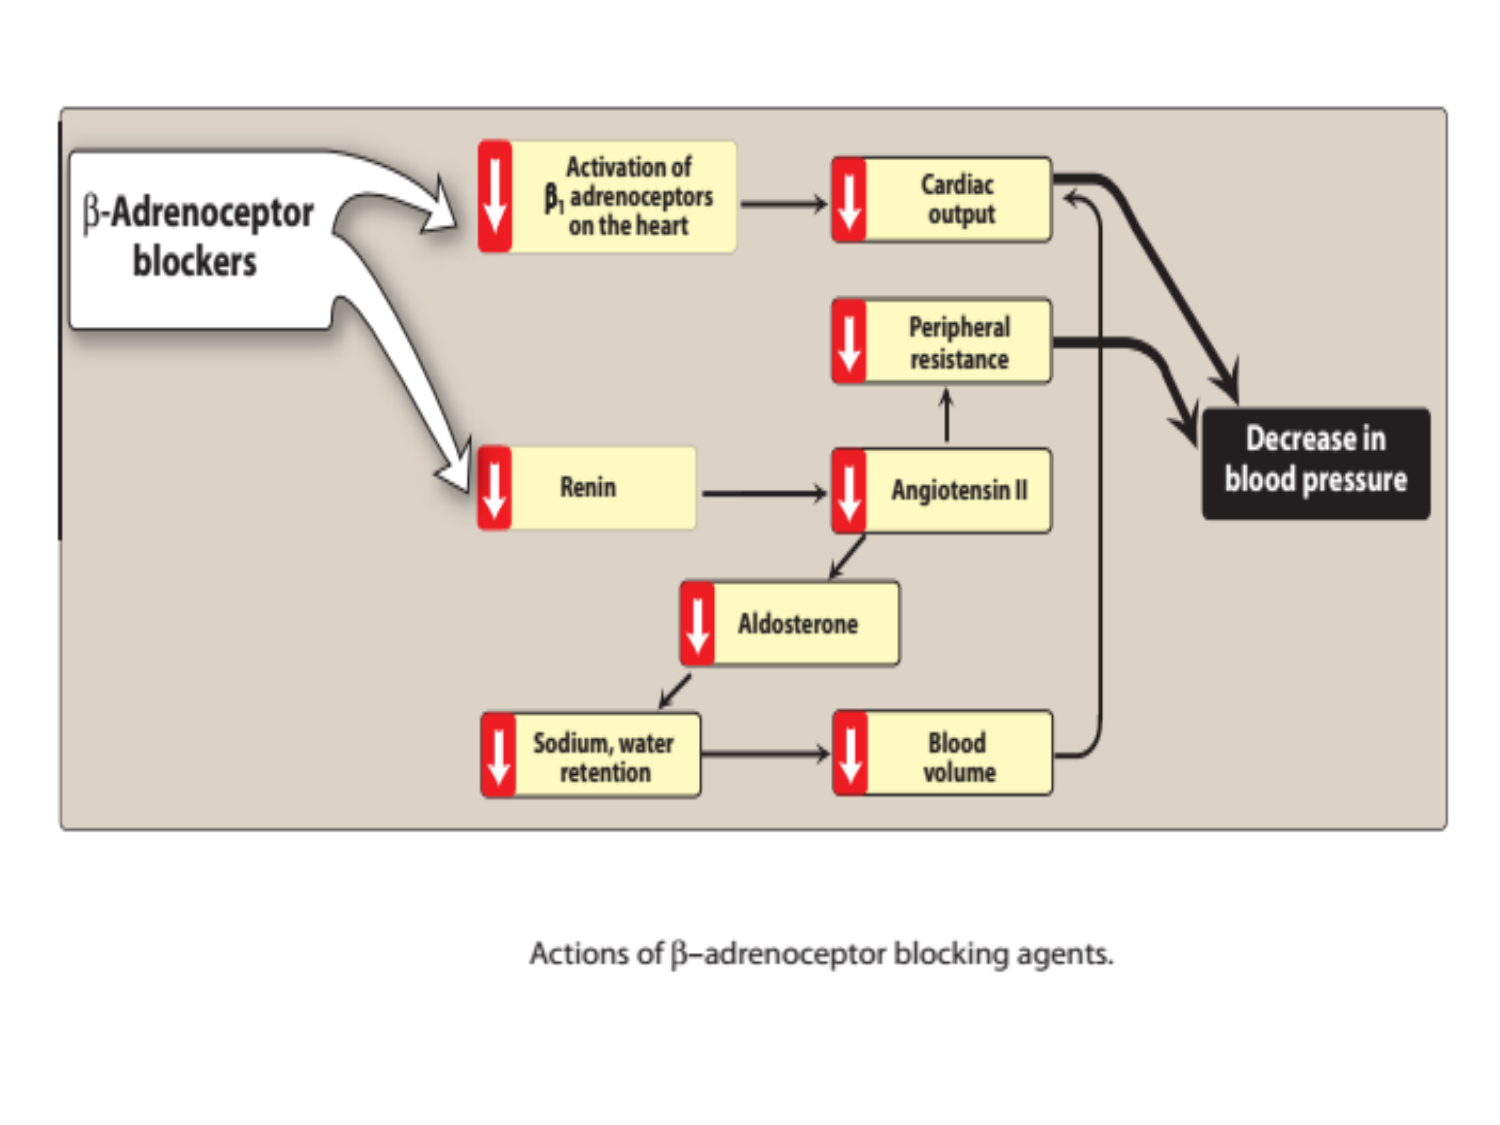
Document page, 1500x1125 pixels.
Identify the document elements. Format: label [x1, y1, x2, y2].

picture [524, 937, 1128, 1001]
picture [49, 99, 1457, 838]
